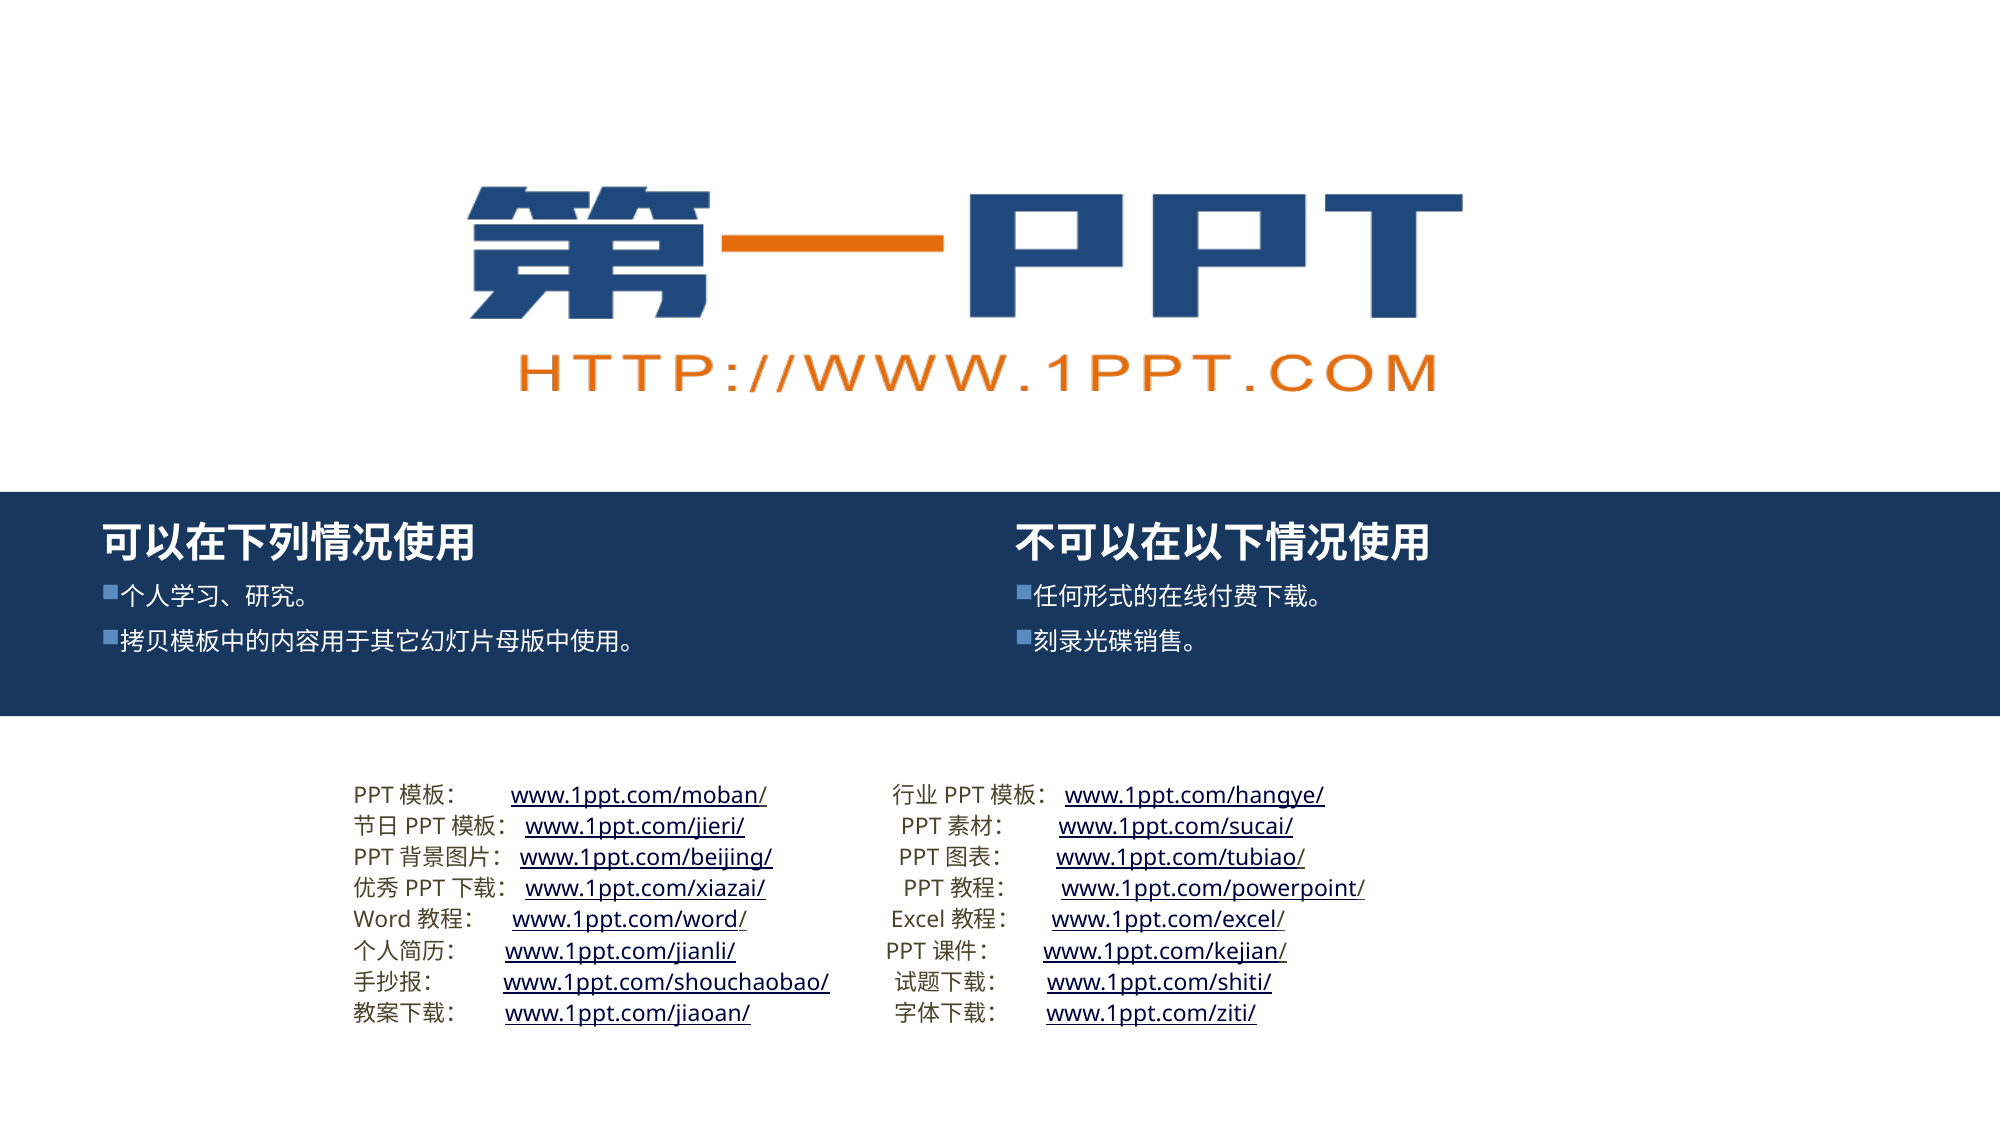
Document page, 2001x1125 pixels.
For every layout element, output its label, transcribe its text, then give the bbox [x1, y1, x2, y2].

picture [319, 58, 1615, 445]
text_box PPT模板： www.1ppt.com/moban/ 行业PPT模板：www.1ppt.com/hangye/ 节日PPT模板：www.1ppt.com/jieri/ PPT素材： www.1ppt.com/sucai/ PPT背景图片：www.1ppt.com/beijing/ PPT图表： www.1ppt.com/tubiao/ 优秀PPT下载：www.1ppt.com/xiazai/ PPT教程： www.1ppt.com/powerpoint/ Word教程： www.1ppt.com/word/ Excel教程： www.1ppt.com/excel/ 个人简历： www.1ppt.com/jianli/ PPT课件： www.1ppt.com/kejian/ 手抄报： www.1ppt.com/shouchaobao/ 试题下载： www.1ppt.com/shiti/ 教案下载： www.1ppt.com/jiaoan/ 字体下载： www.1ppt.com/ziti/ [336, 726, 1821, 1084]
text_box 可以在下列情况使用 个人学习、研究。 拷贝模板中的内容用于其它幻灯片母版中使用。 [86, 508, 985, 705]
text_box [0, 491, 2000, 717]
text_box 不可以在以下情况使用 任何形式的在线付费下载。 刻录光碟销售。 [999, 508, 1898, 705]
